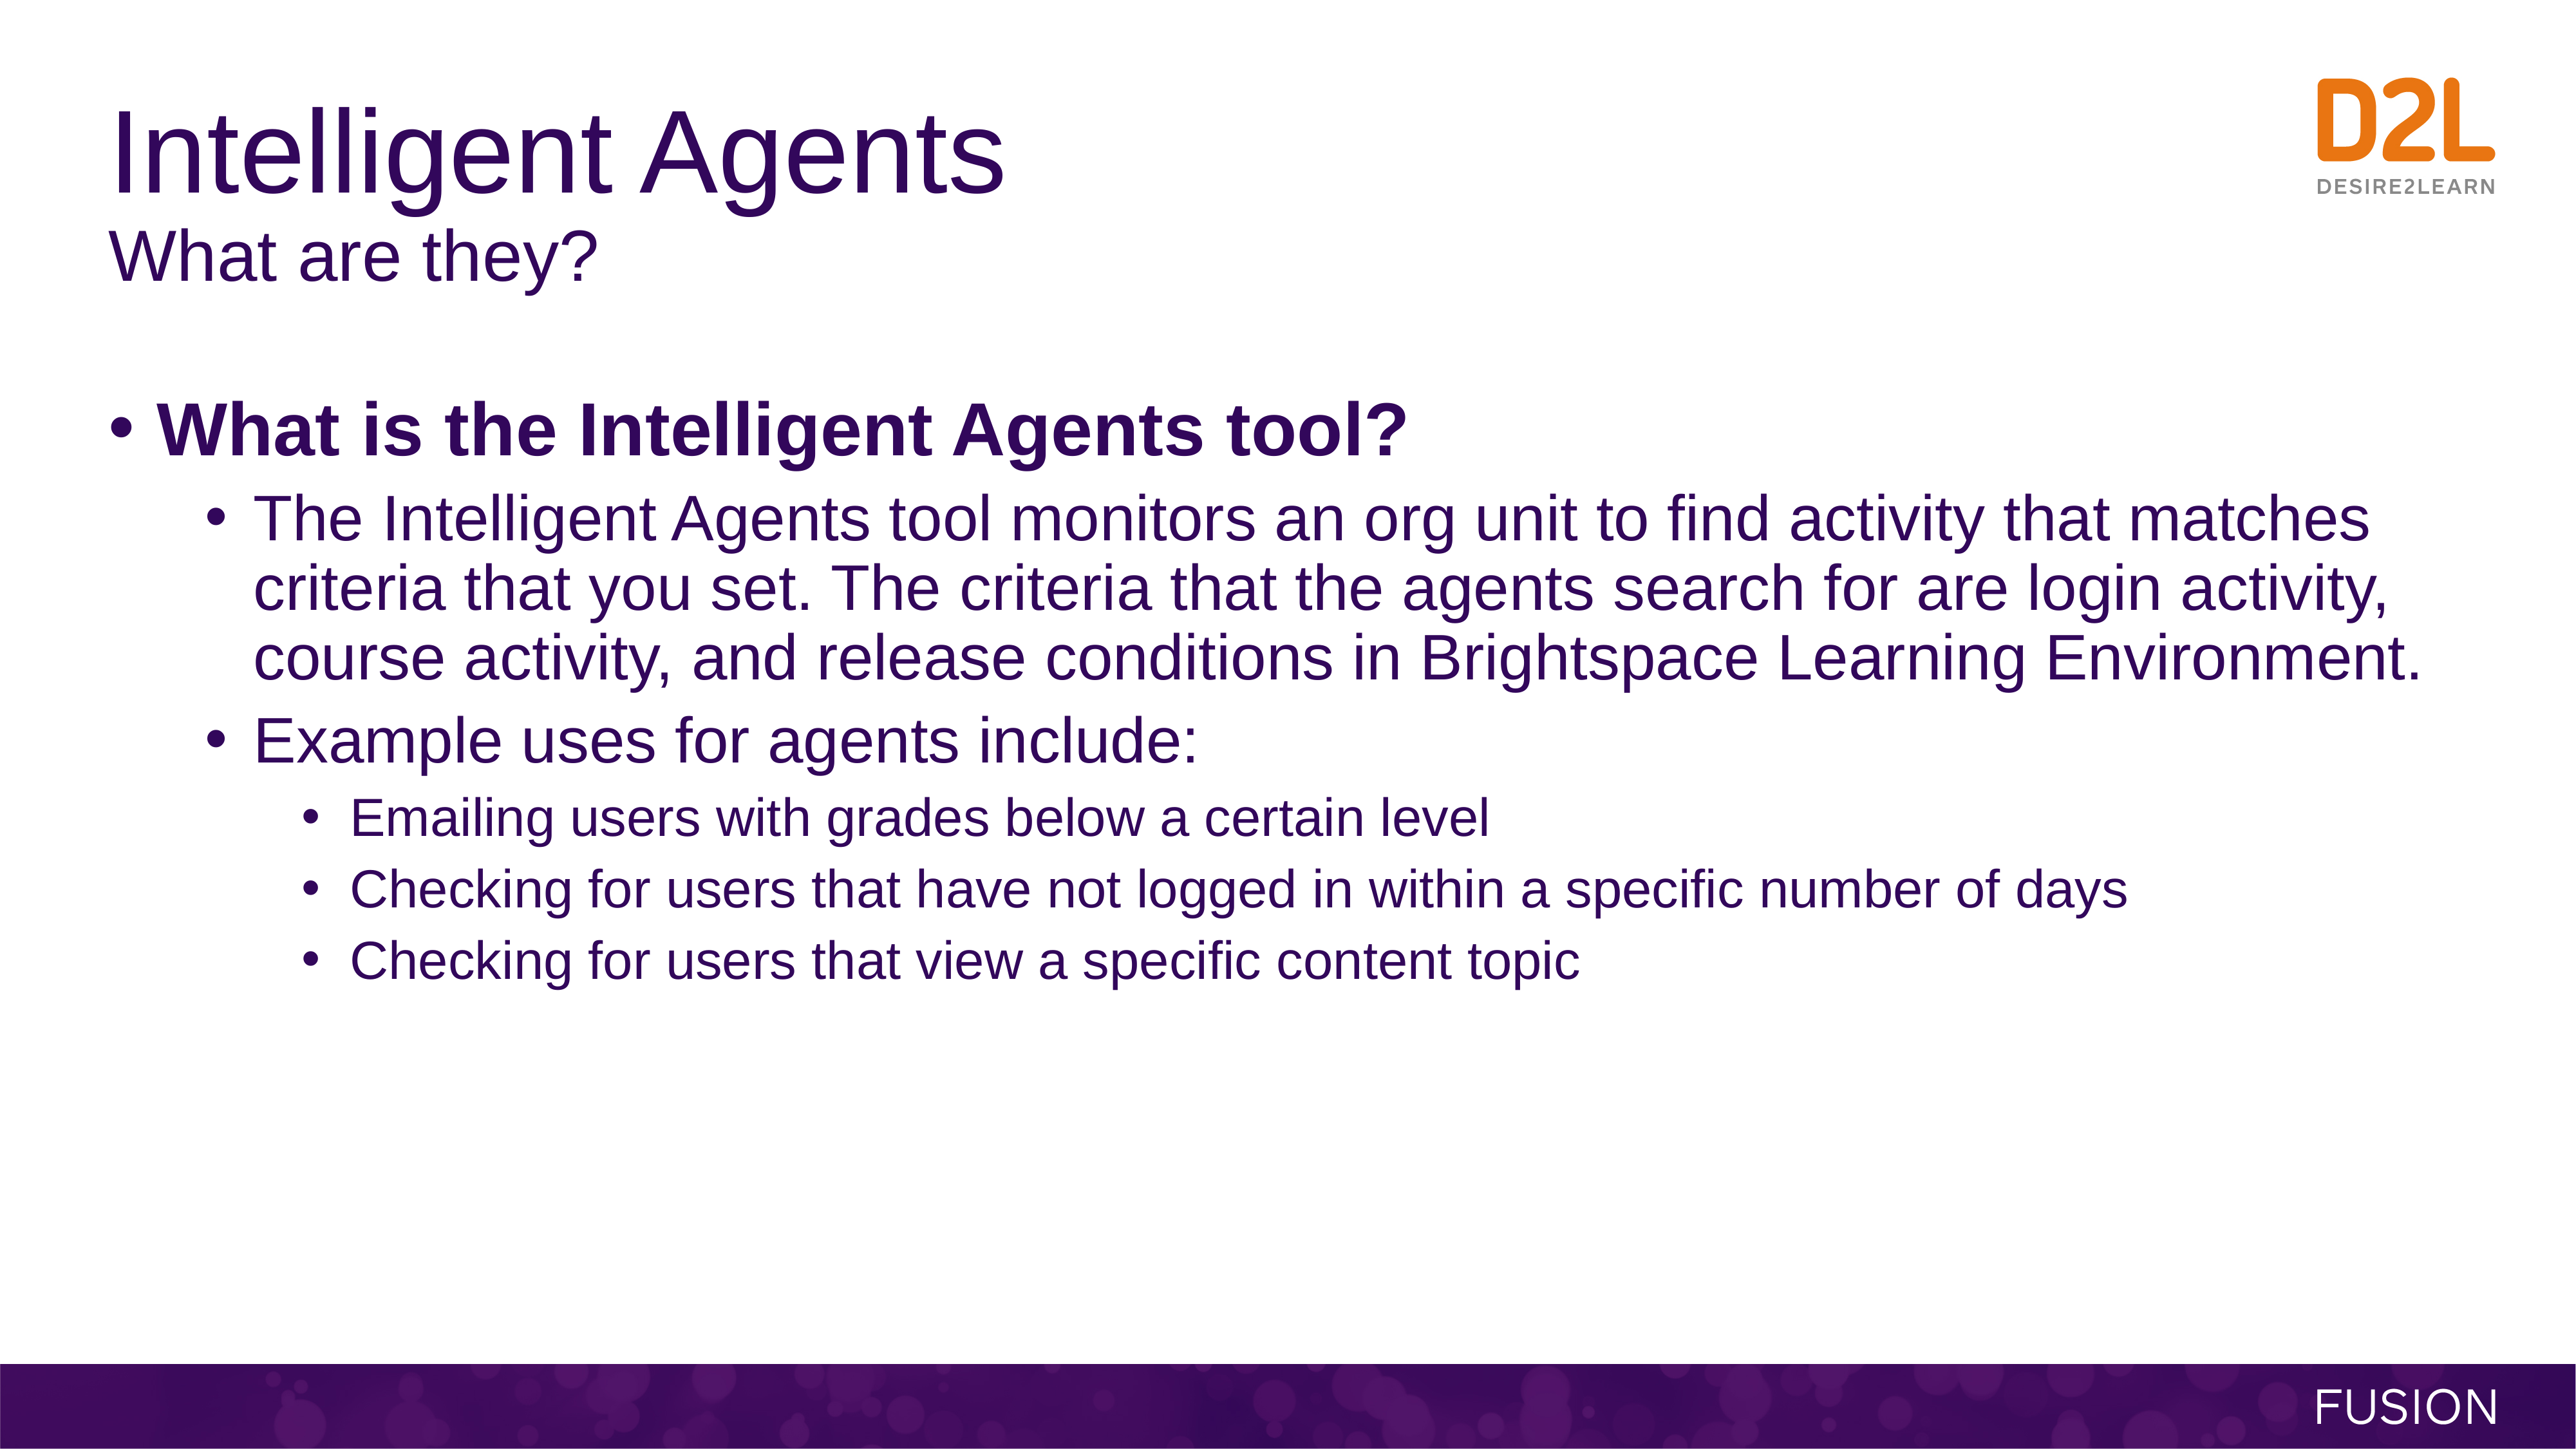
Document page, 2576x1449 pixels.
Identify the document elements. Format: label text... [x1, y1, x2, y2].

title Intelligent Agents What are they? [99, 86, 2069, 362]
picture [0, 0, 2576, 1449]
list What is the Intelligent Agents tool? The Intelligent Agents tool monitors an org unit to find activity that matches criteria that you set. The criteria that the agents search for are login activity, course activity, and release conditions in Brightspace Learning Environment. Example uses for agents include: Emailing users with grades below a certain level Checking for users that have not logged in within a specific number of days Checking for users that view a specific content topic [99, 385, 2477, 1305]
